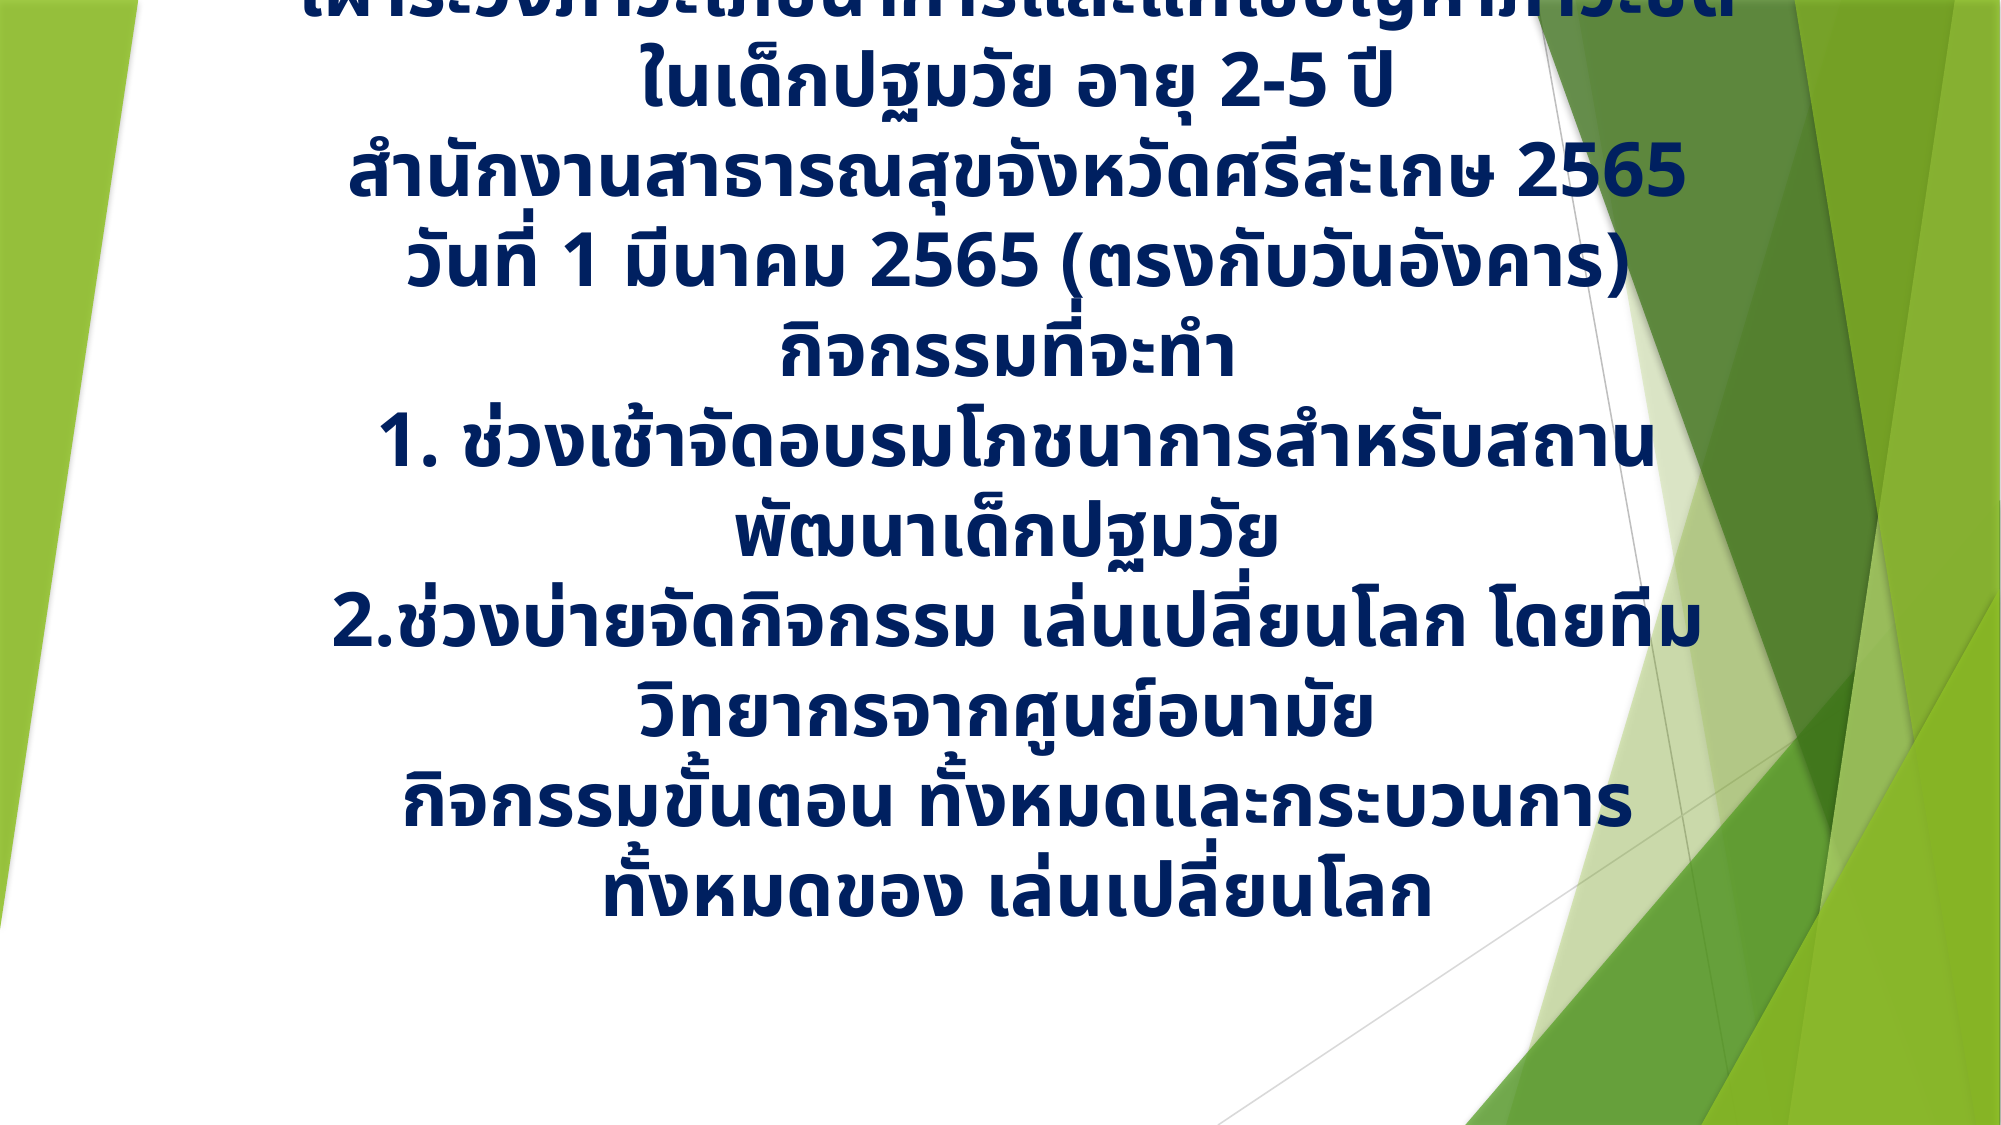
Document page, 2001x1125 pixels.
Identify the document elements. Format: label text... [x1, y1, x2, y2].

title จัดประชุมเชิงปฏิบัติการเรื่องโครงการส่งเสริมเฝ้าระวังภาวะโภชนาการและแก้ไขปัญหาภาวะซีด ในเด็กปฐมวัย อายุ 2-5 ปี สำนักงานสาธารณสุขจังหวัดศรีสะเกษ 2565 วันที่ 1 มีนาคม 2565 (ตรงกับวันอังคาร) กิจกรรมที่จะทำ 1. ช่วงเช้าจัดอบรมโภชนาการสำหรับสถานพัฒนาเด็กปฐมวัย 2.ช่วงบ่ายจัดกิจกรรม เล่นเปลี่ยนโลก โดยทีมวิทยากรจากศูนย์อนามัย กิจกรรมขั้นตอน ทั้งหมดและกระบวนการทั้งหมดของ เล่นเปลี่ยนโลก [281, 841, 1755, 1125]
